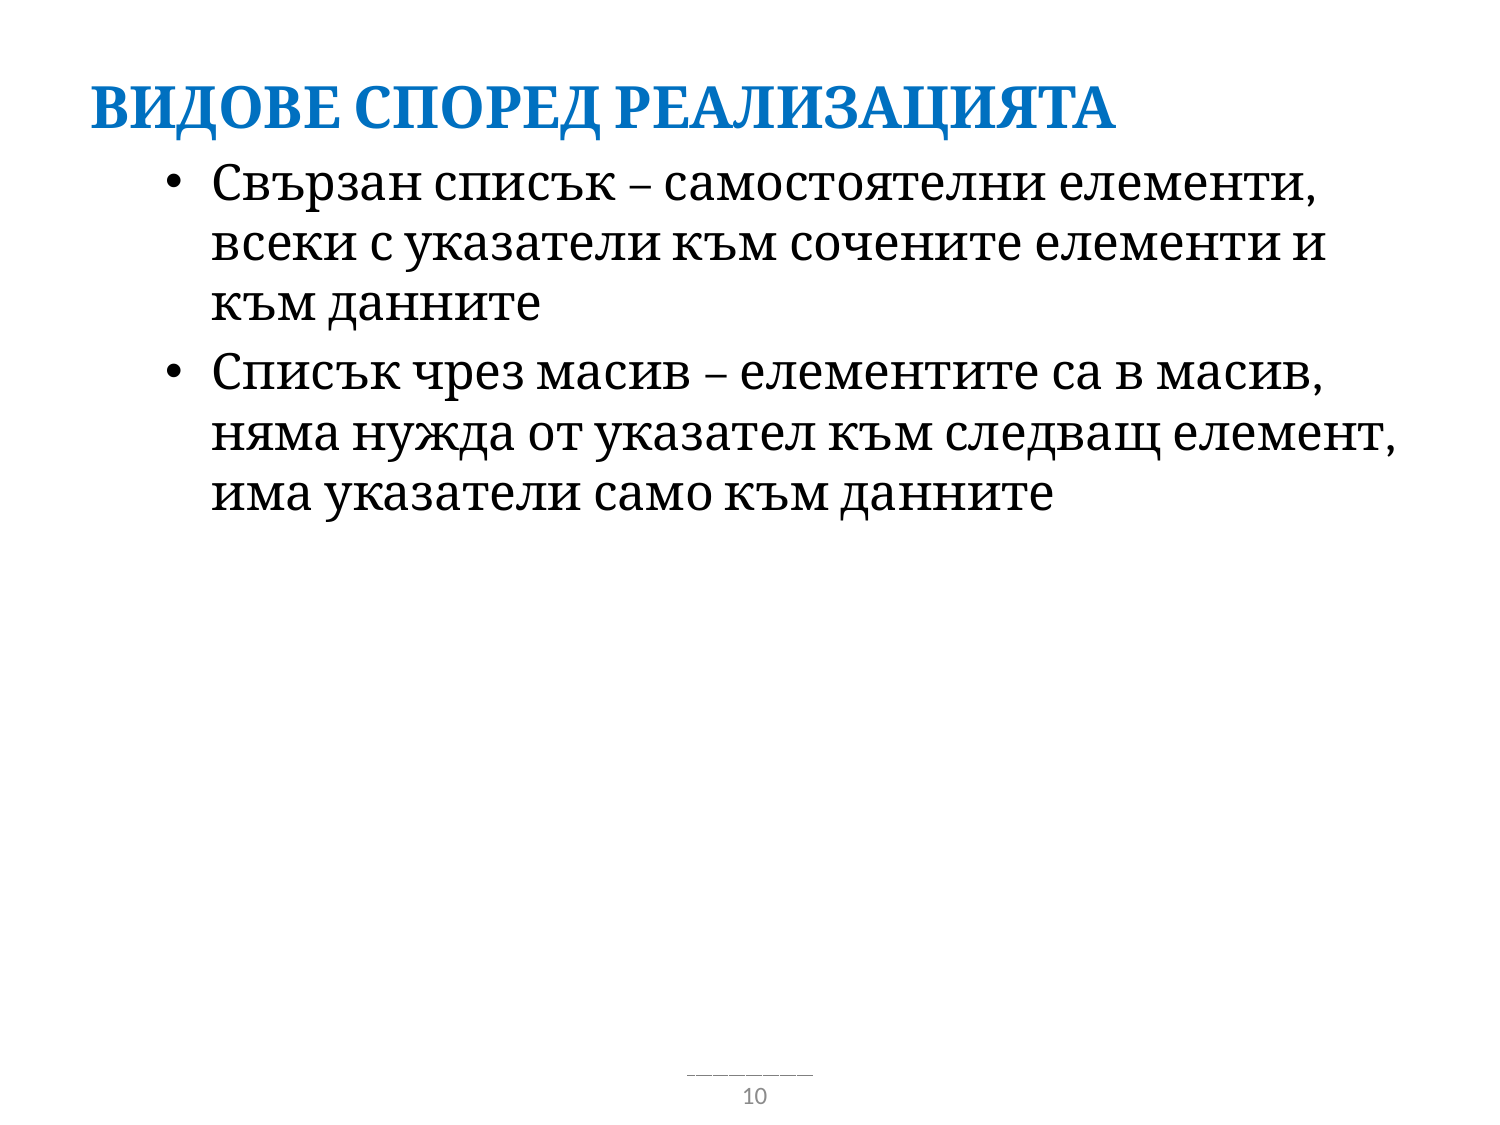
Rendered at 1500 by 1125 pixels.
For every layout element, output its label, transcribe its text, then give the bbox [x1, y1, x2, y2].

slide_number 10 [579, 1065, 930, 1125]
list Видове според реализацията Свързан списък – самостоятелни елементи, всеки с указатели към сочените елементи и към данните Списък чрез масив – елементите са в масив, няма нужда от указател към следващ елемент, има указатели само към данните [75, 62, 1450, 1063]
